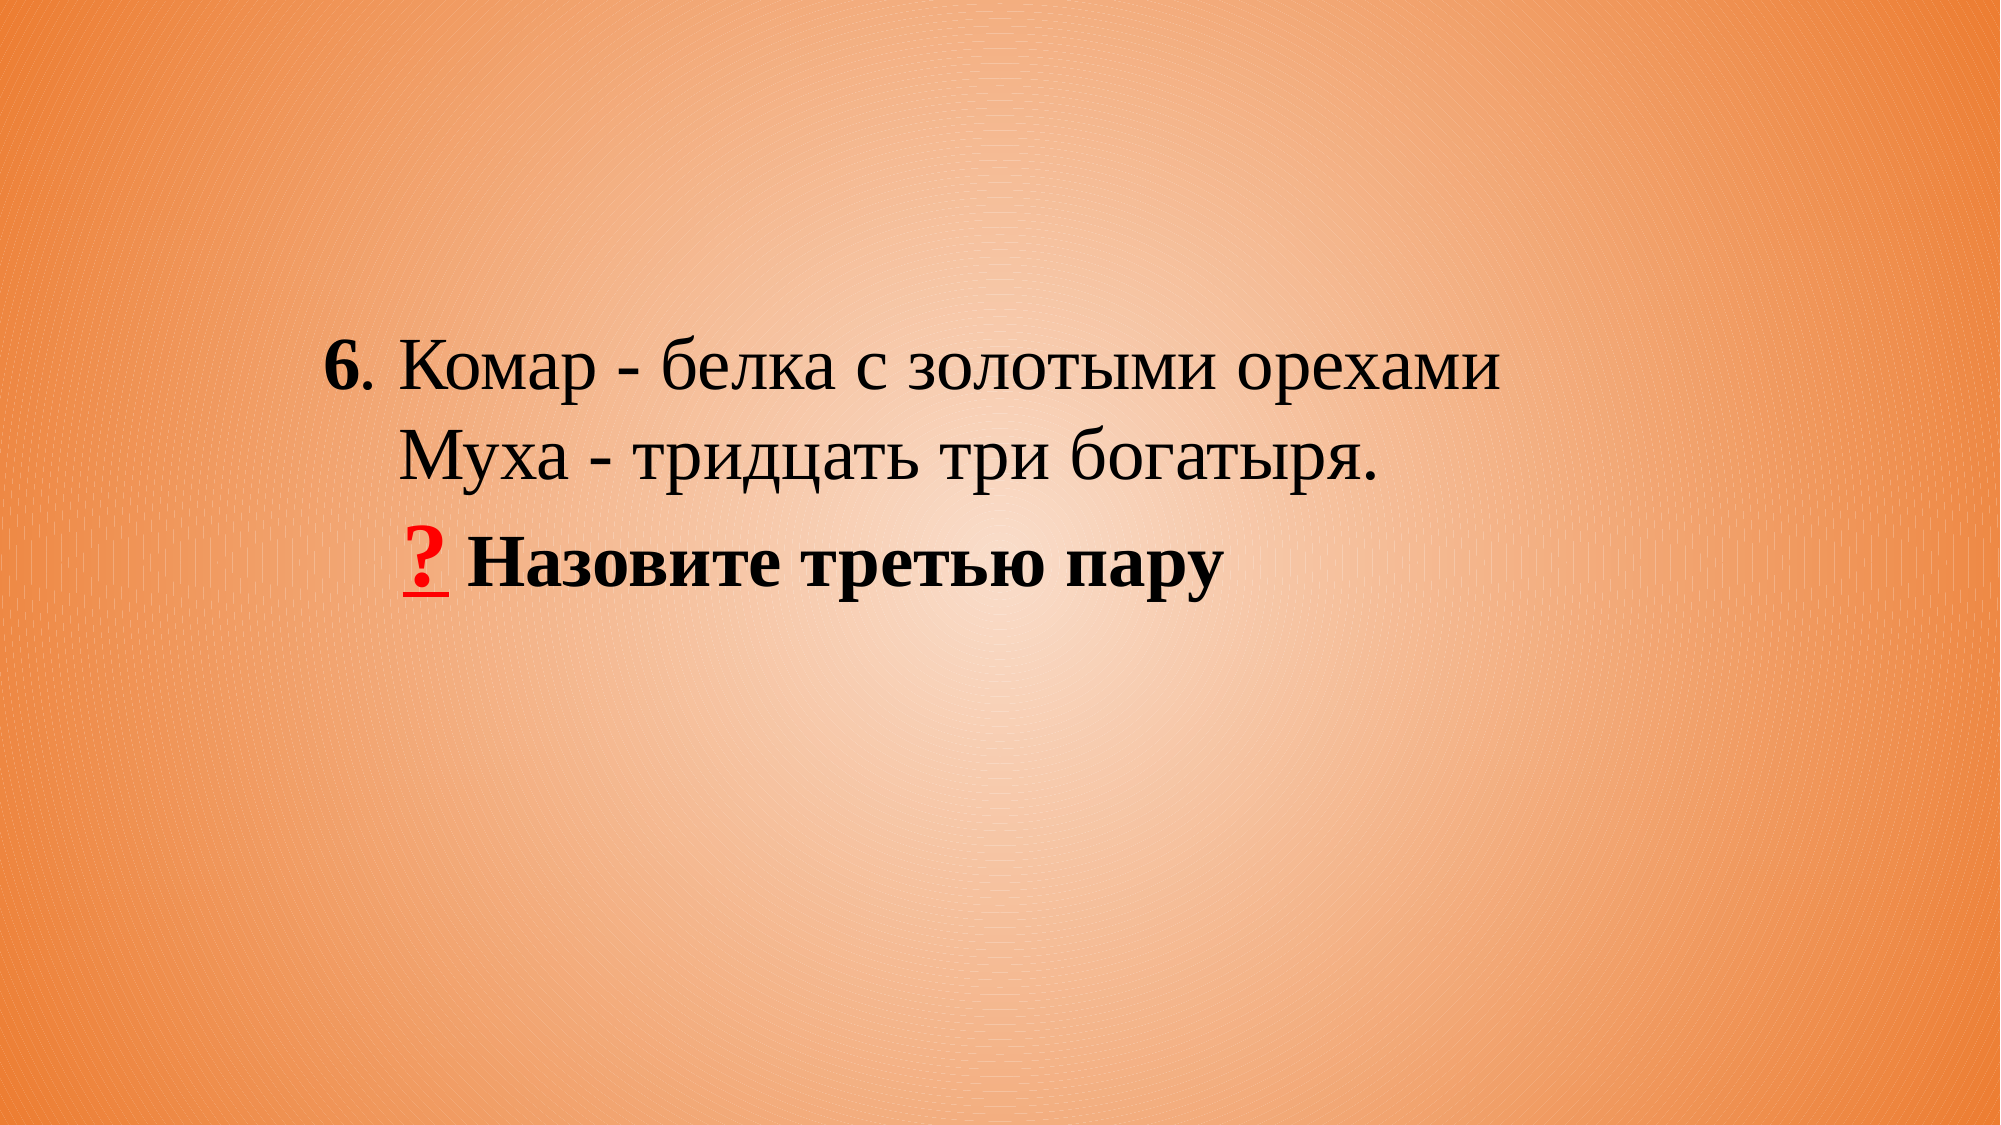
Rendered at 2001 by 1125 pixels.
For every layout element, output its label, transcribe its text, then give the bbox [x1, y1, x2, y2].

text_box 6. Комар - белка с золотыми орехами Муха - тридцать три богатыря. ? Назовите третью пару [308, 307, 1812, 613]
